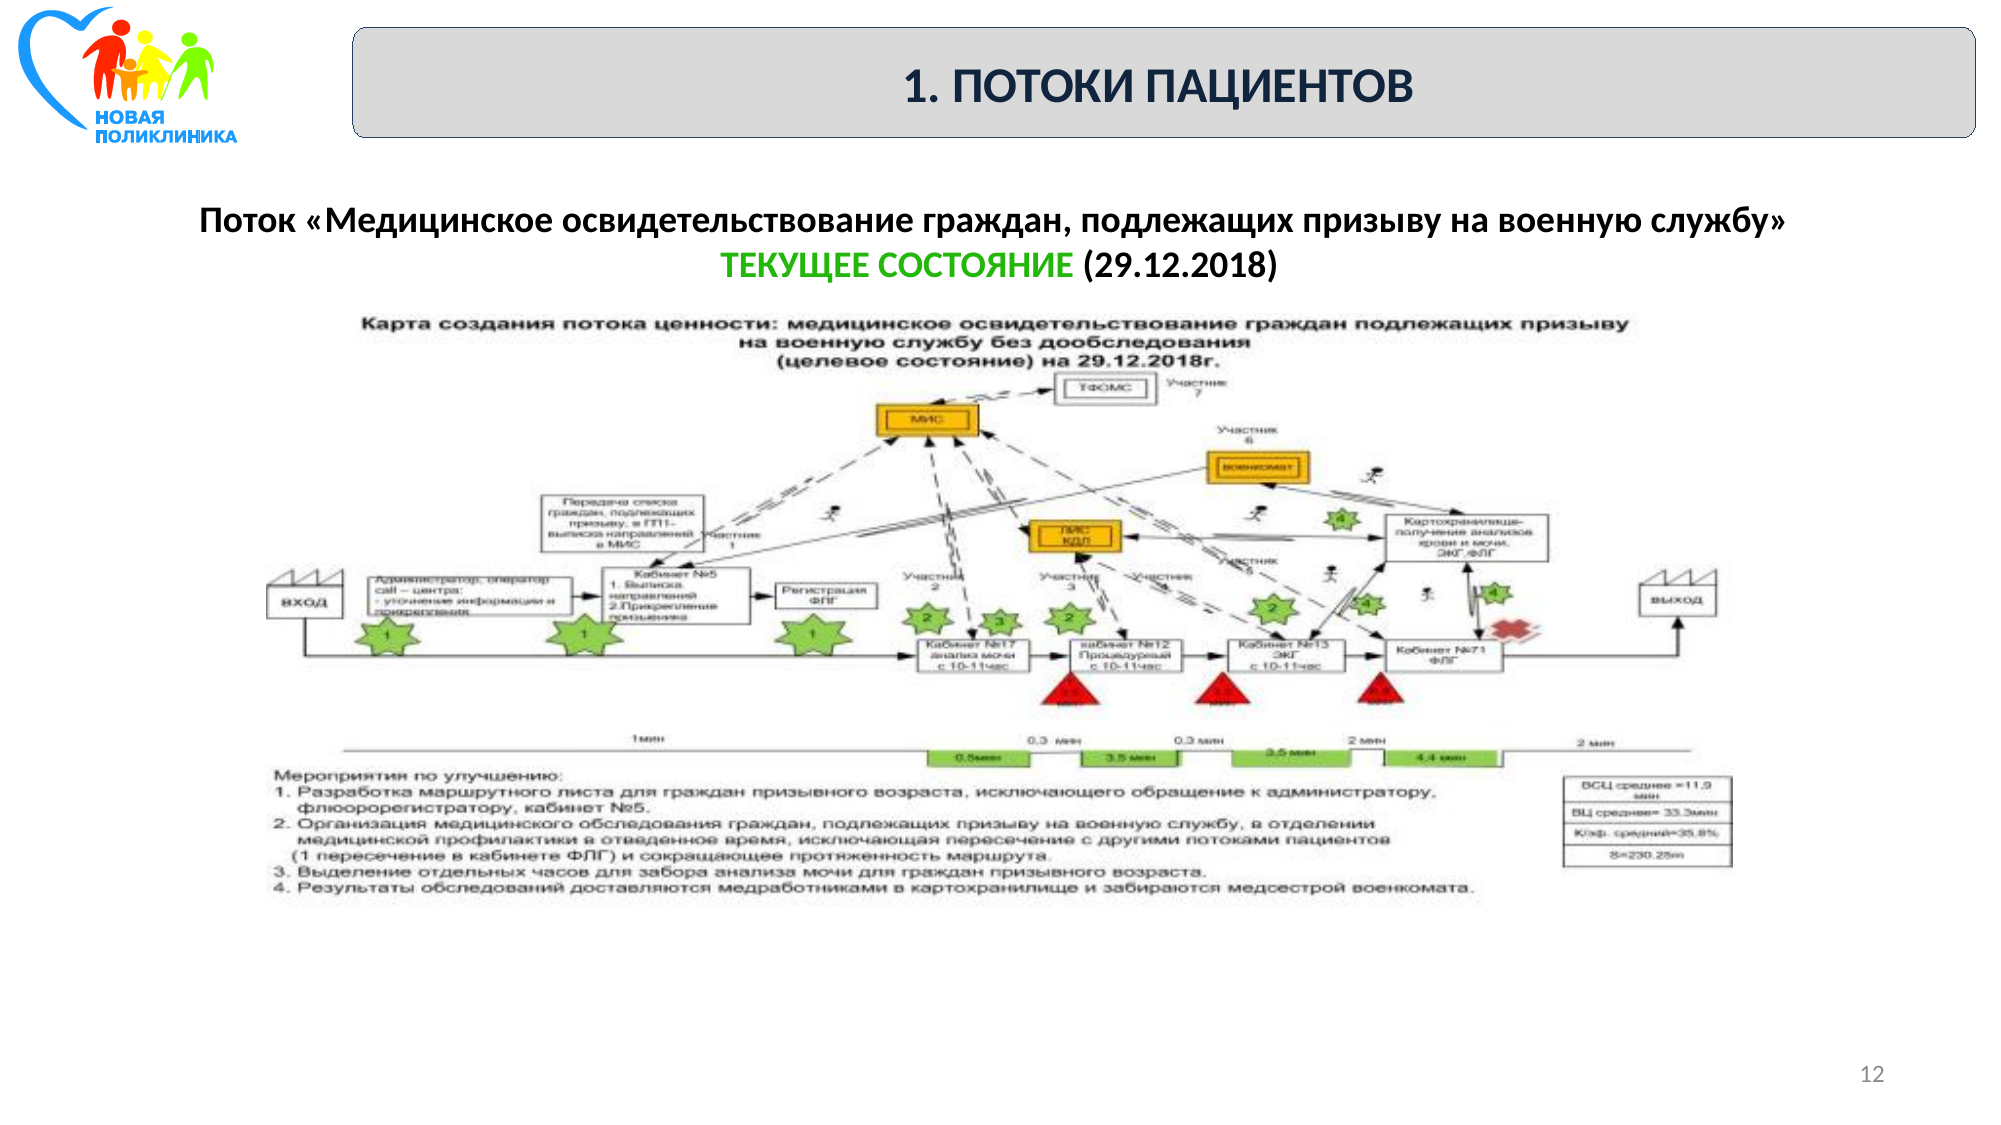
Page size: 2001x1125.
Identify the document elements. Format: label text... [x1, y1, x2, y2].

text_box Поток «Медицинское освидетельствование граждан, подлежащих призыву на военную службу» ТЕКУЩЕЕ СОСТОЯНИЕ (29.12.2018) [28, 187, 1970, 293]
text_box 1. ПОТОКИ ПАЦИЕНТОВ [352, 27, 1976, 138]
picture [18, 6, 238, 143]
picture [266, 313, 1733, 1073]
slide_number 12 [1433, 1042, 1900, 1103]
